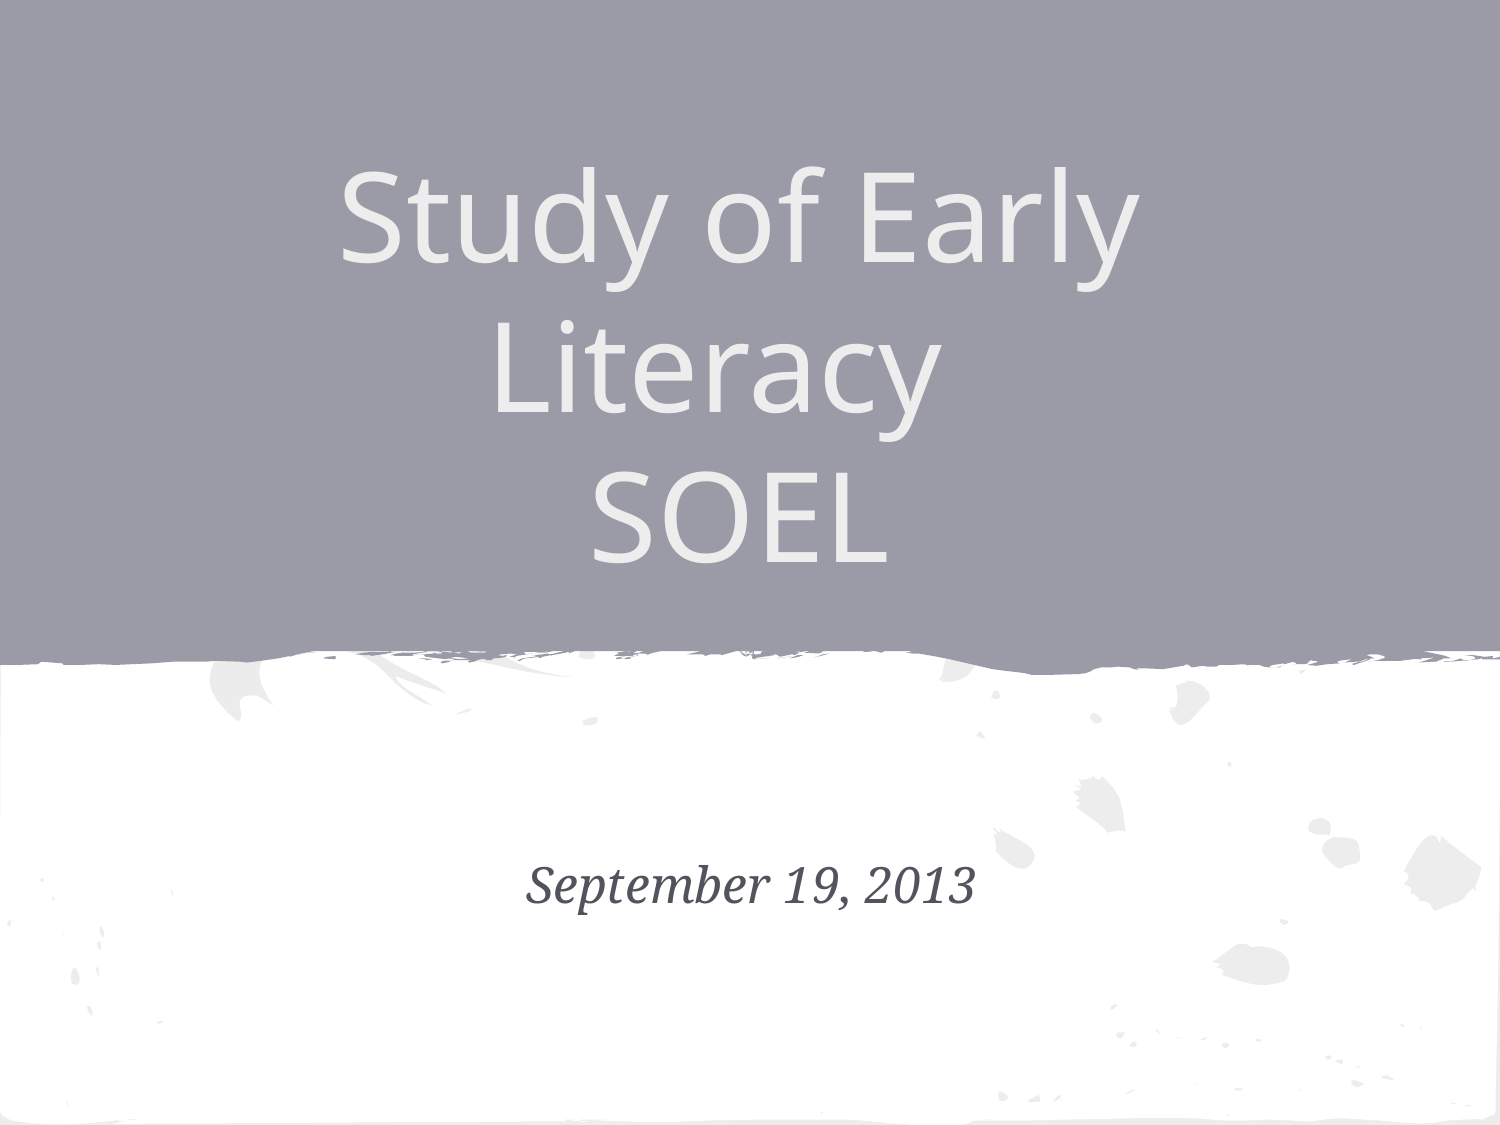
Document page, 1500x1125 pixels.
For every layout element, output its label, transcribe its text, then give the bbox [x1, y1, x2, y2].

title Study of Early Literacy SOEL [189, 111, 1240, 603]
subtitle September 19, 2013 [102, 838, 1377, 1011]
